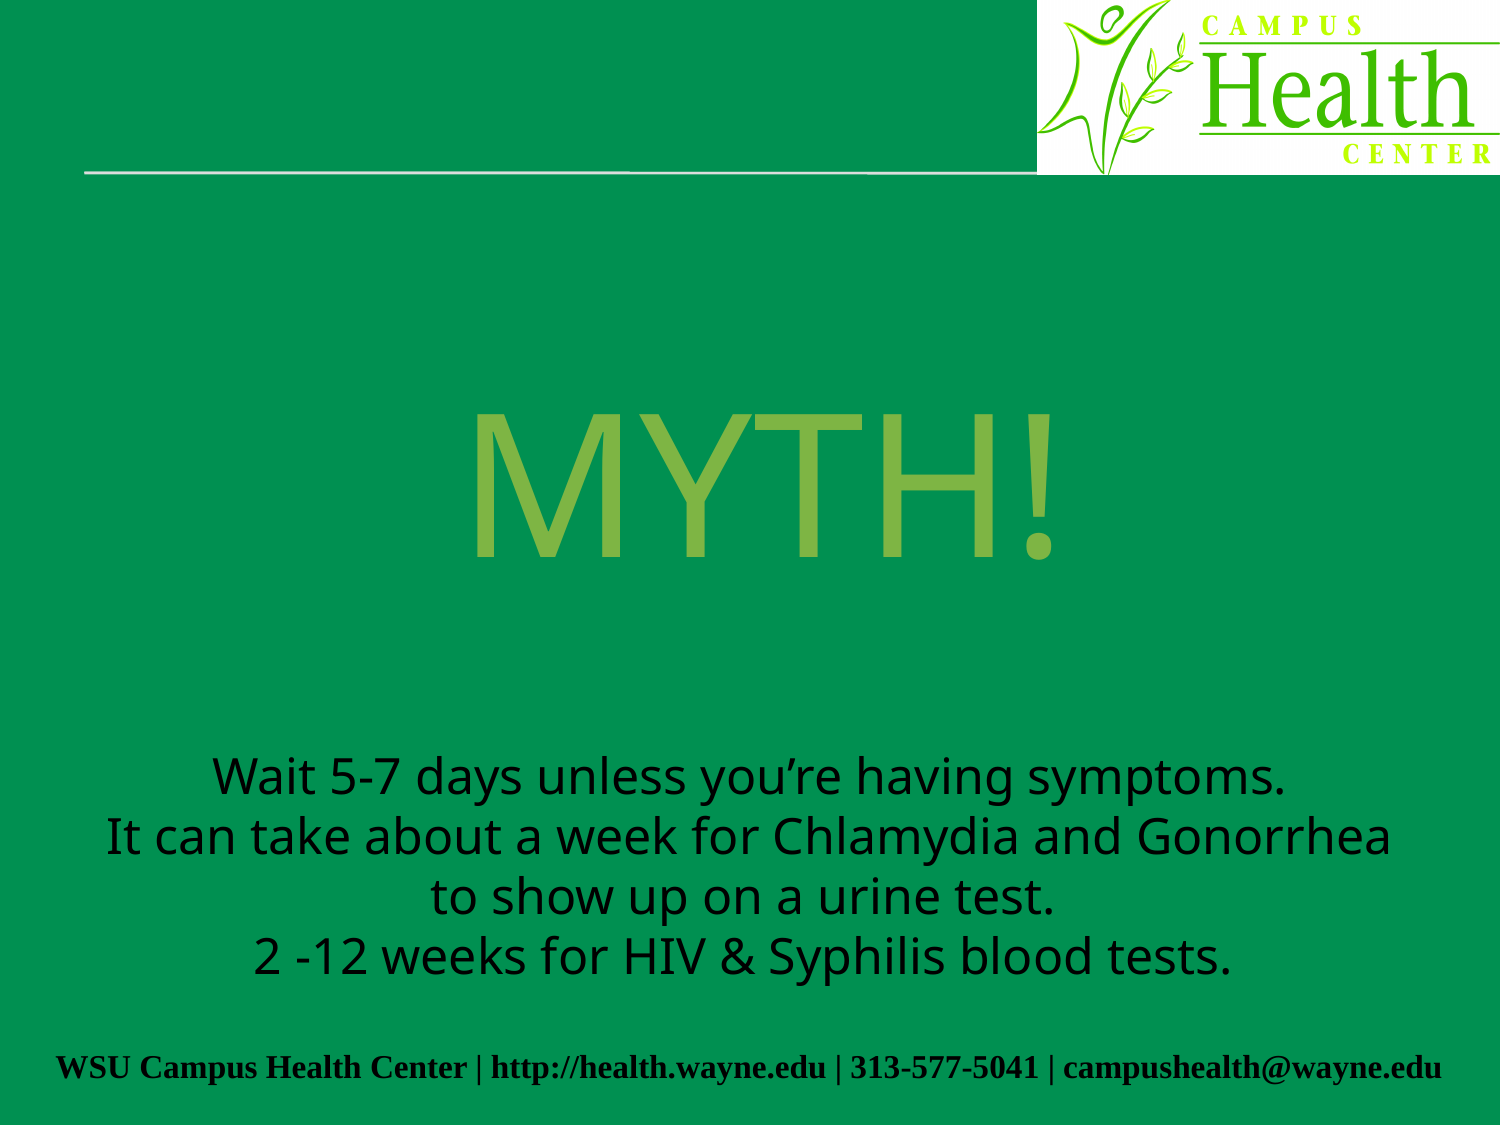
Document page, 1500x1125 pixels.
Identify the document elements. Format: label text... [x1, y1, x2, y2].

picture [1037, 0, 1500, 176]
list MYTH! [50, 350, 1475, 621]
footer WSU Campus Health Center | http://health.wayne.edu | 313-577-5041 | campushealth@wayne.edu [0, 1037, 1500, 1125]
text_box Wait 5-7 days unless you’re having symptoms. It can take about a week for Chlamydia and Gonorrhea to show up on a urine test. 2 -12 weeks for HIV & Syphilis blood tests. [62, 737, 1438, 993]
